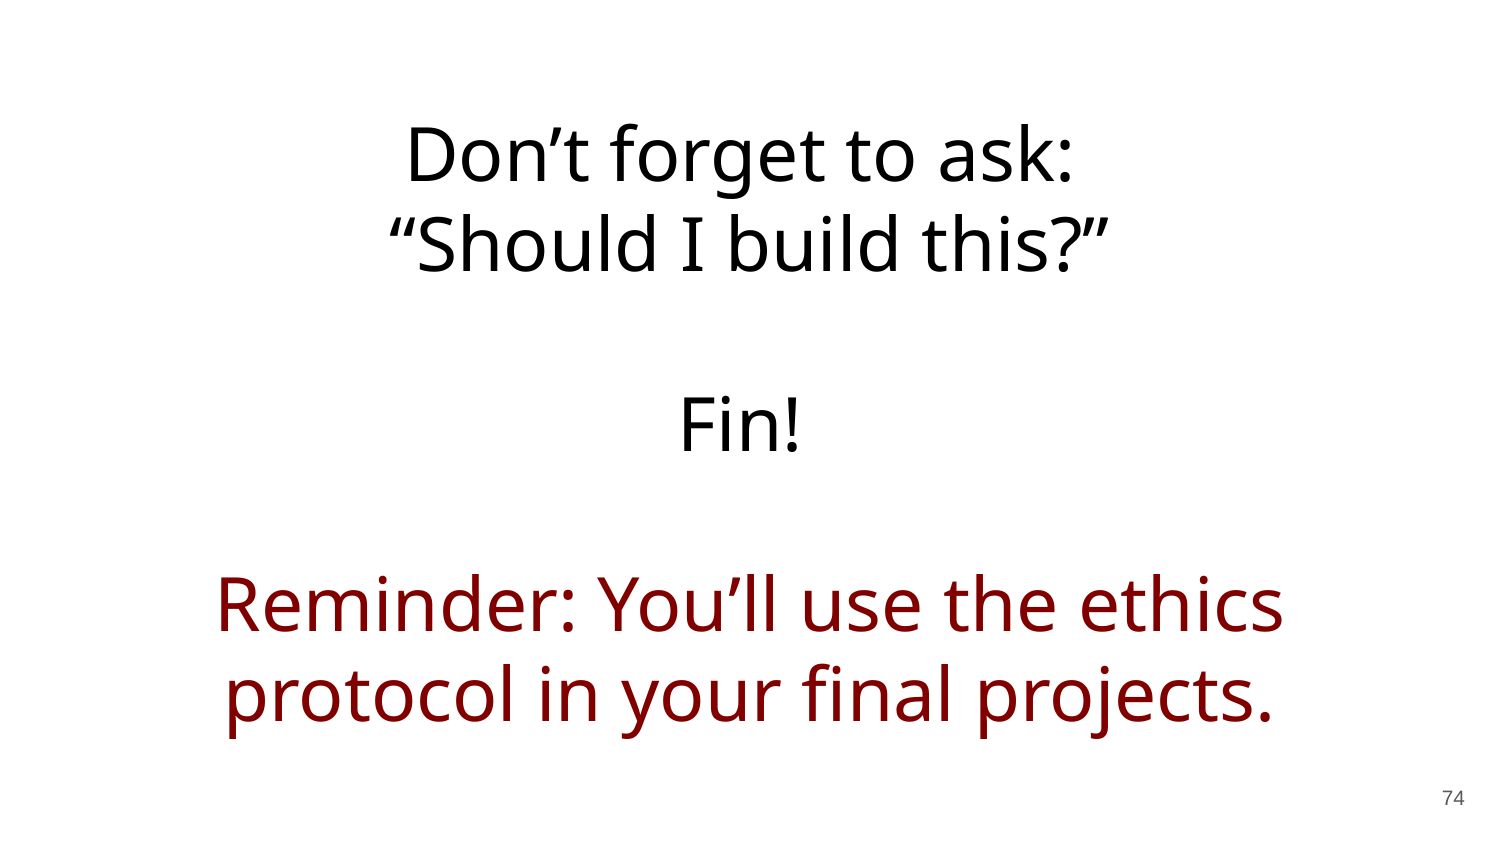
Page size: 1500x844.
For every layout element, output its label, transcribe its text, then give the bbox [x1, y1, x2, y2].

slide_number 74 [1389, 764, 1480, 830]
title Don’t forget to ask: “Should I build this?” Fin! Reminder: You’ll use the ethics protocol in your final projects. [51, 352, 1449, 491]
